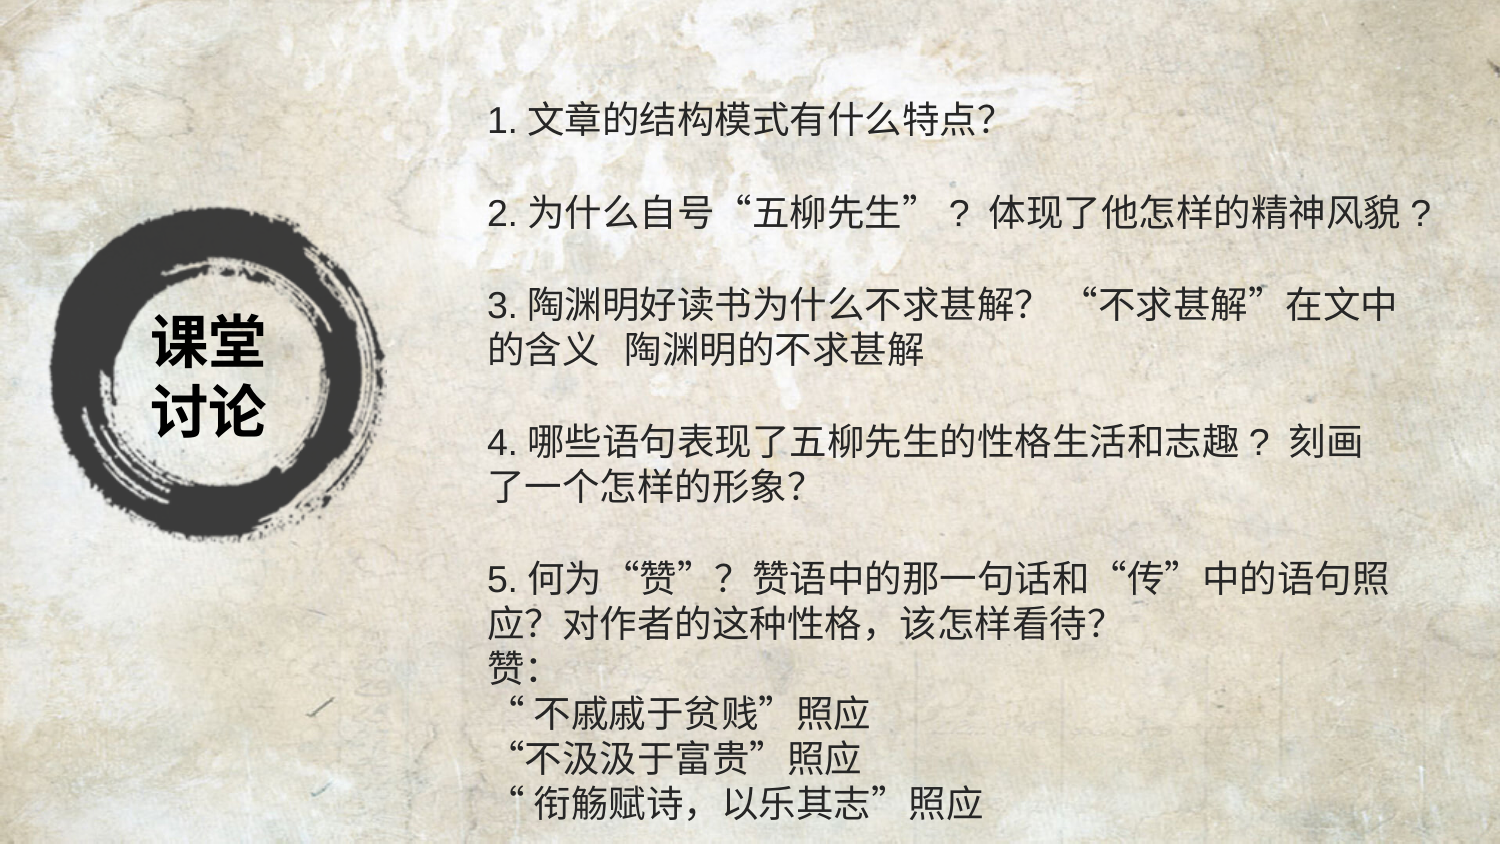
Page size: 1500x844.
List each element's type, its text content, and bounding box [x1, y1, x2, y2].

text_box 1.文章的结构模式有什么特点？ [472, 88, 1406, 149]
text_box 3.陶渊明好读书为什么不求甚解？ “不求甚解”在文中的含义 陶渊明的不求甚解 [472, 273, 1421, 379]
picture [0, 0, 1500, 844]
text_box 4.哪些语句表现了五柳先生的性格生活和志趣? 刻画了一个怎样的形象？ [472, 410, 1406, 515]
text_box 2.为什么自号“五柳先生”? 体现了他怎样的精神风貌? [472, 181, 1421, 242]
text_box 5.何为“赞”？赞语中的那一句话和“传”中的语句照应？对作者的这种性格，该怎样看待？ 赞： “不戚戚于贫贱”照应 “不汲汲于富贵”照应 “衔觞赋诗，以乐其志”照应 [472, 548, 1406, 833]
